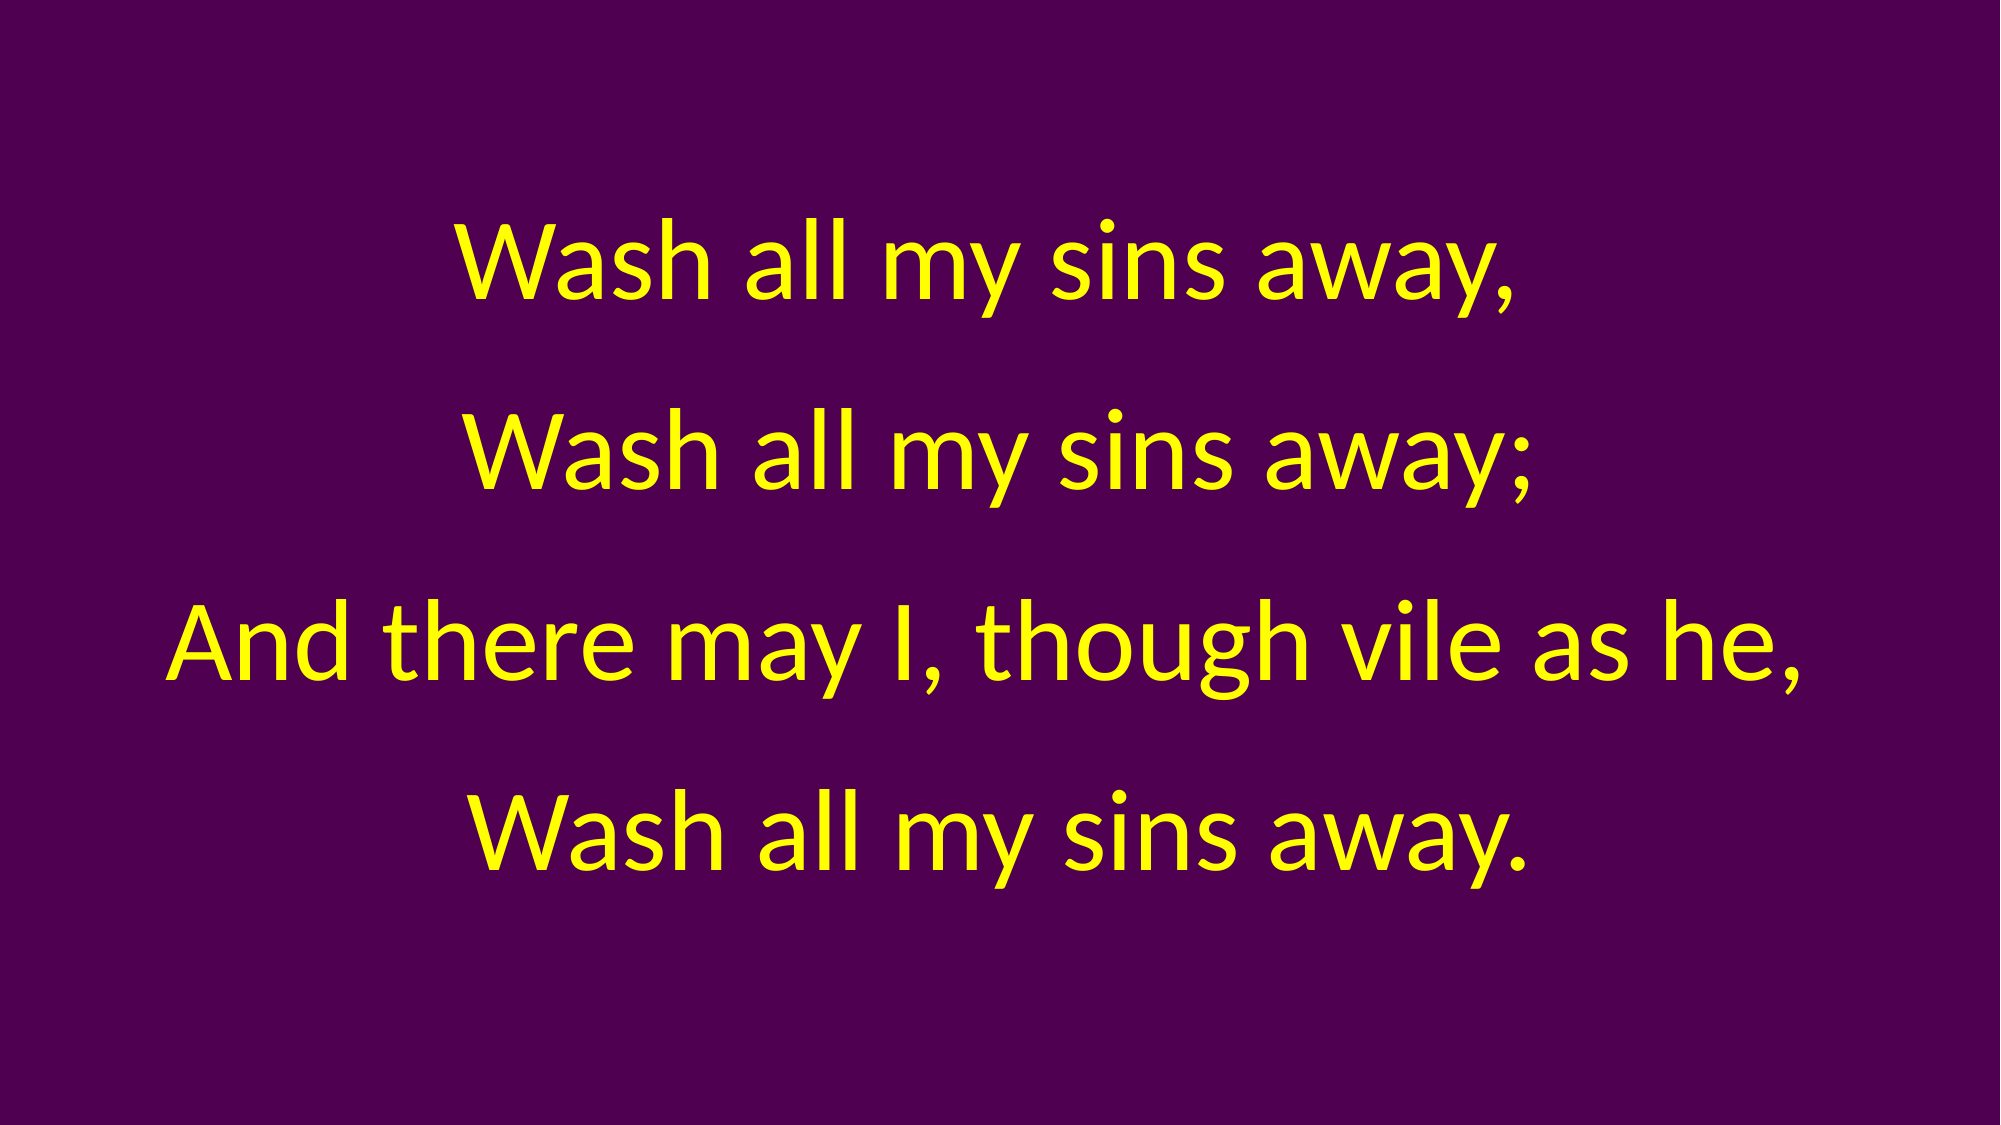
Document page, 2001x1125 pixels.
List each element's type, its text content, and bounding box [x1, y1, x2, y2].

text_box Wash all my sins away, Wash all my sins away; And there may I, though vile as he, Wash all my sins away. [0, 175, 2000, 901]
